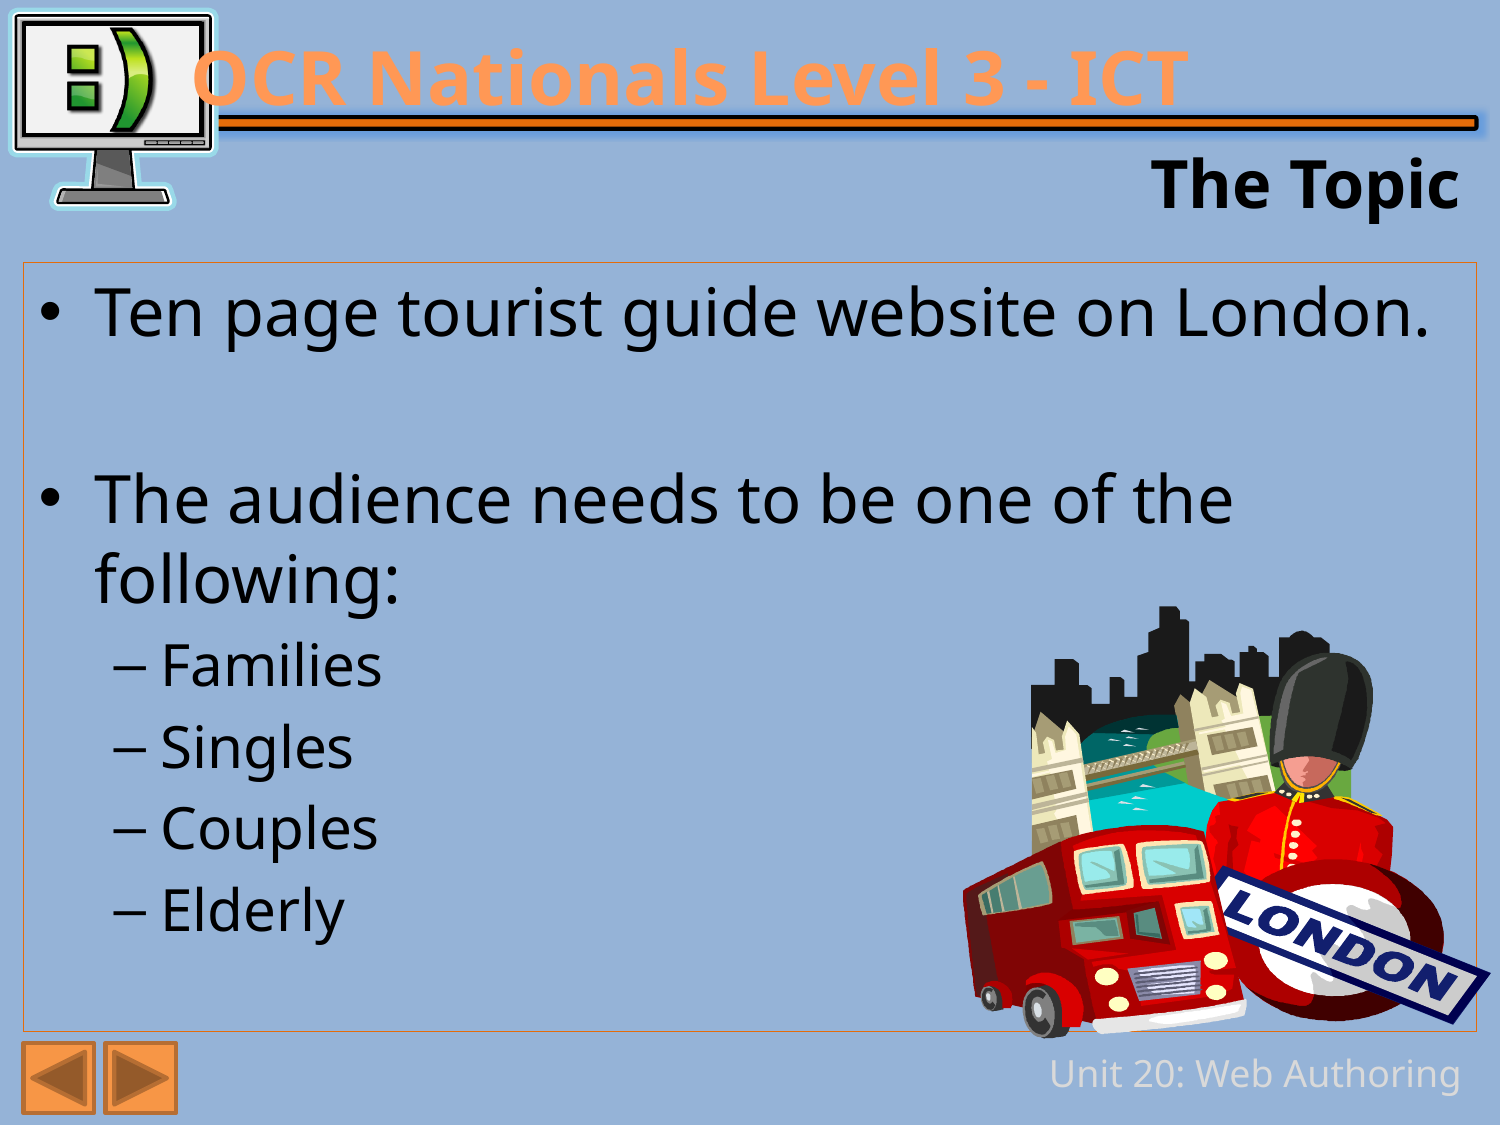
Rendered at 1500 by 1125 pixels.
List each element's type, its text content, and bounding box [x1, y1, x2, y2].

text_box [960, 573, 1500, 1046]
title The Topic [187, 117, 1477, 247]
list Ten page tourist guide website on London. The audience needs to be one of the following: Families Singles Couples Elderly [23, 262, 1477, 1032]
picture [48, 21, 172, 139]
